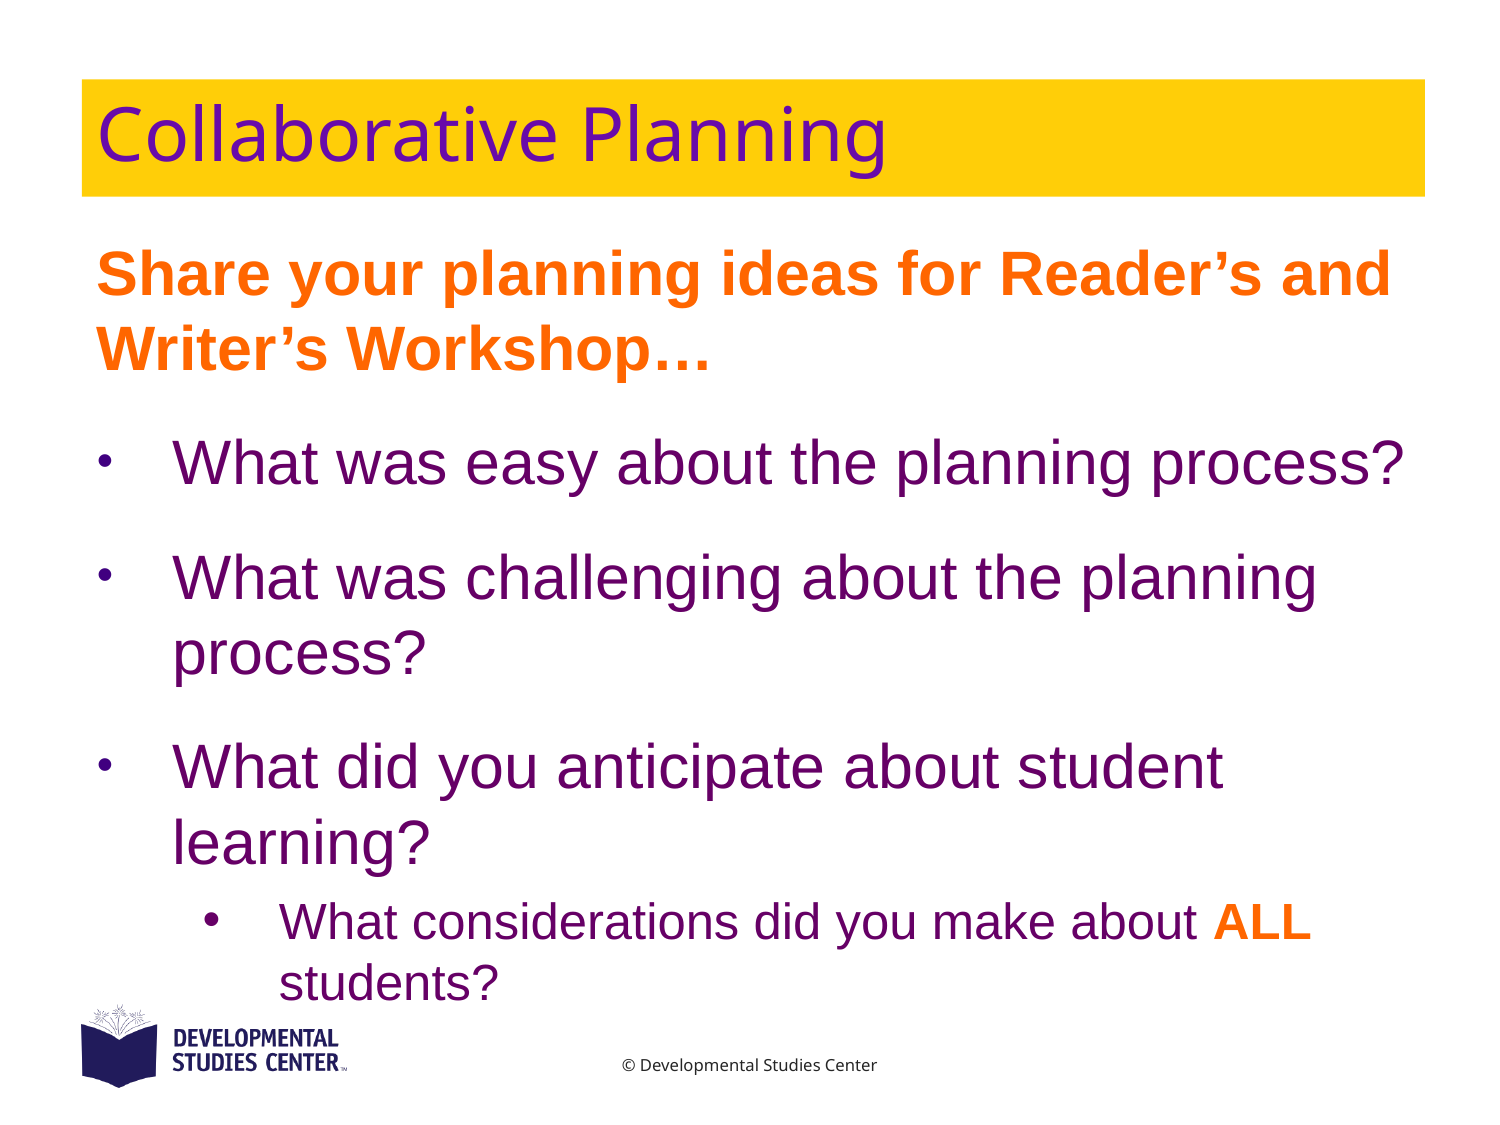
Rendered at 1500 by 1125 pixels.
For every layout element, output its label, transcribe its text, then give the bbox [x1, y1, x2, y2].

picture [81, 1050, 347, 1088]
title Collaborative Planning [81, 79, 1425, 197]
list Share your planning ideas for Reader’s and Writer’s Workshop… What was easy about the planning process? What was challenging about the planning process? What did you anticipate about student learning? What considerations did you make about ALL students? [81, 224, 1425, 1050]
